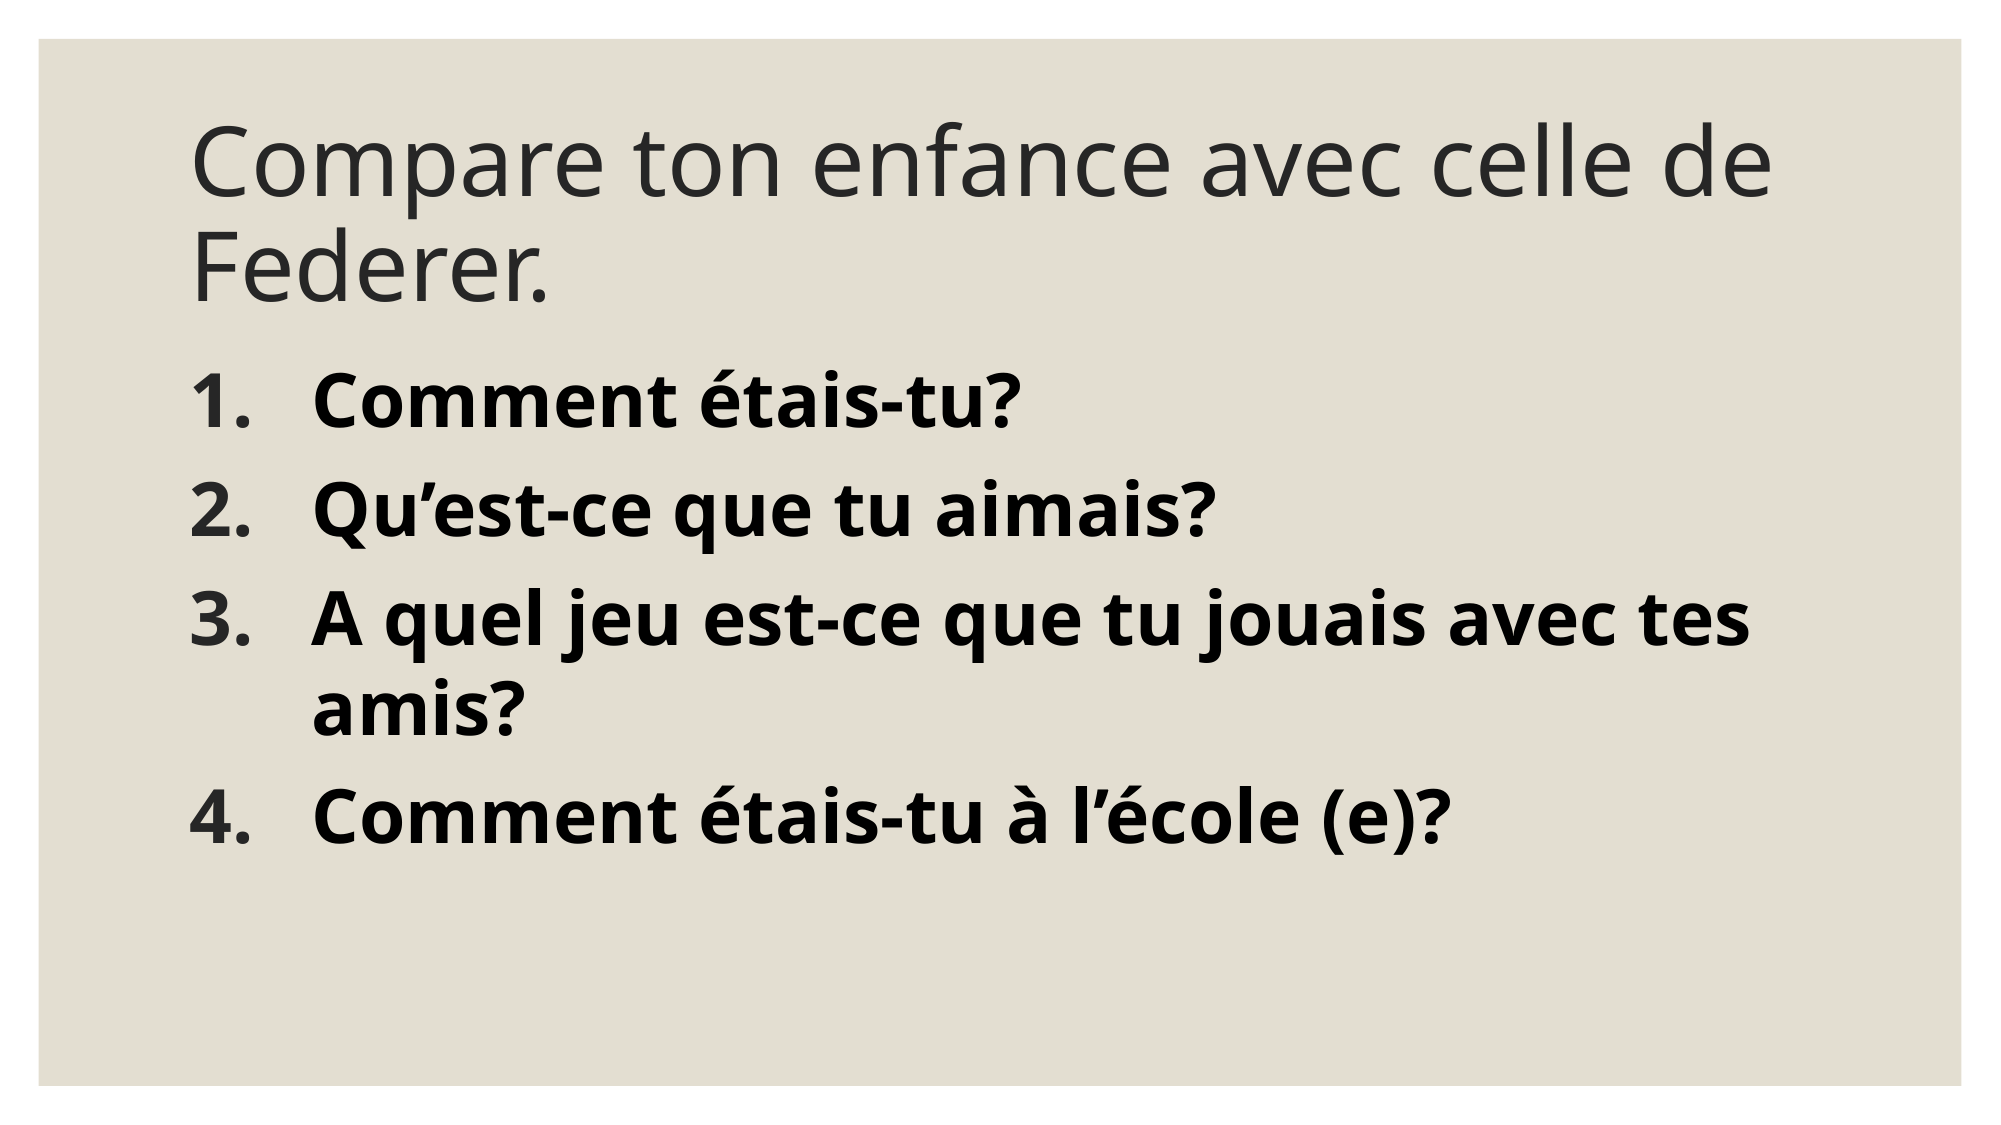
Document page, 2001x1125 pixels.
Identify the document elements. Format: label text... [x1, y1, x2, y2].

list Comment étais-tu? Qu’est-ce que tu aimais? A quel jeu est-ce que tu jouais avec tes amis? Comment étais-tu à l’école (e)? [174, 345, 1825, 990]
title Compare ton enfance avec celle de Federer. [174, 105, 1825, 331]
